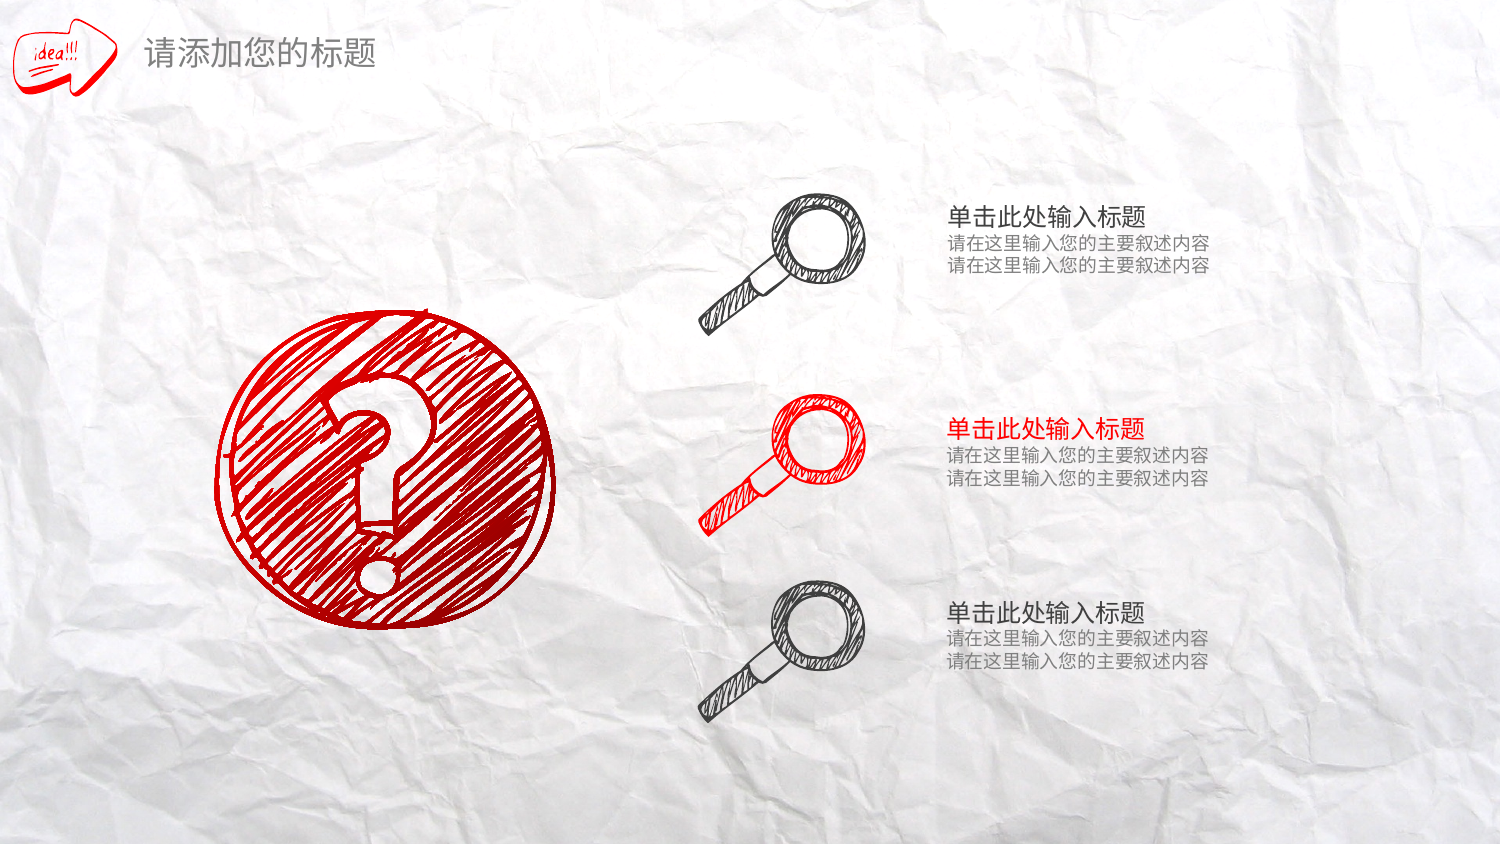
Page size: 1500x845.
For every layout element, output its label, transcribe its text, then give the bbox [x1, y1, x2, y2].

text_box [697, 192, 875, 337]
text_box 单击此处输入标题 请在这里输入您的主要叙述内容 请在这里输入您的主要叙述内容 [935, 195, 1222, 327]
text_box 单击此处输入标题 请在这里输入您的主要叙述内容 请在这里输入您的主要叙述内容 [934, 408, 1220, 540]
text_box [697, 579, 874, 724]
text_box 单击此处输入标题 请在这里输入您的主要叙述内容 请在这里输入您的主要叙述内容 [934, 591, 1220, 723]
picture [0, 0, 1500, 844]
text_box [214, 308, 556, 630]
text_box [697, 392, 875, 538]
